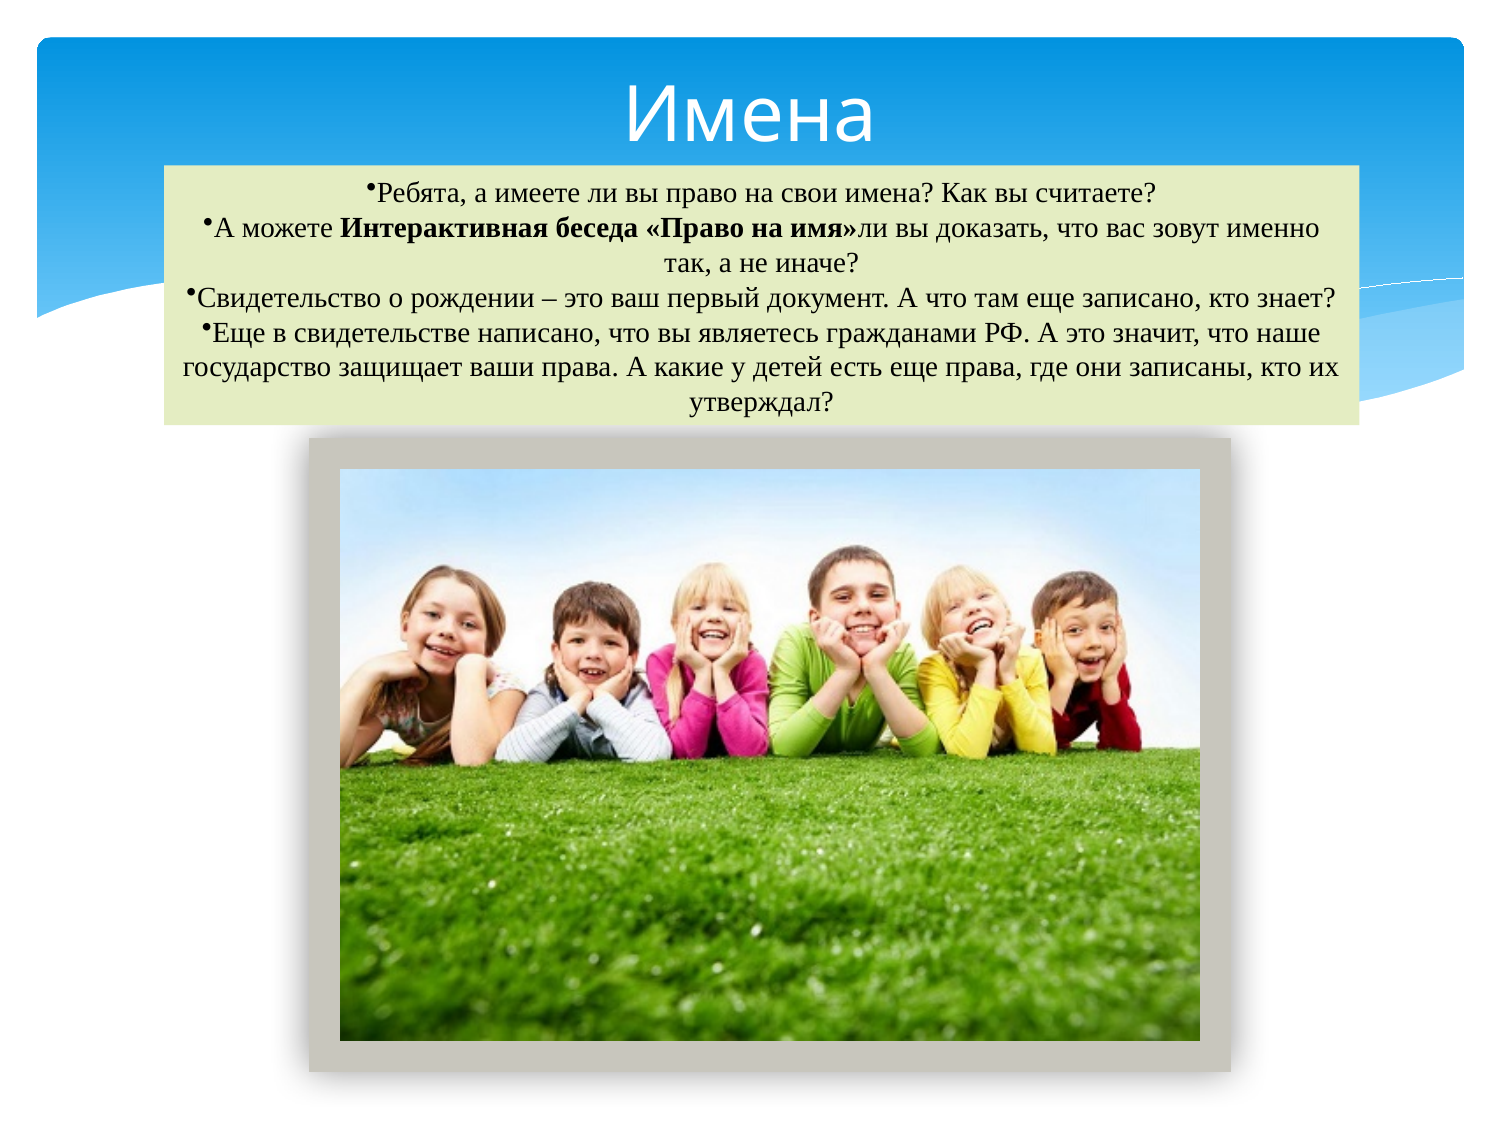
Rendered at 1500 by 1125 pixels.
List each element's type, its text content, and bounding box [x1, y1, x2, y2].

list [339, 468, 1200, 1041]
title Имена [75, 55, 1425, 164]
text_box Ребята, а имеете ли вы право на свои имена? Как вы считаете? А можете Интерактивная беседа «Право на имя»ли вы доказать, что вас зовут именно так, а не иначе? Свидетельство о рождении – это ваш первый документ. А что там еще записано, кто знает? Еще в свидетельстве написано, что вы являетесь гражданами РФ. А это значит, что наше государство защищает ваши права. А какие у детей есть еще права, где они записаны, кто их утверждал? [164, 165, 1360, 426]
